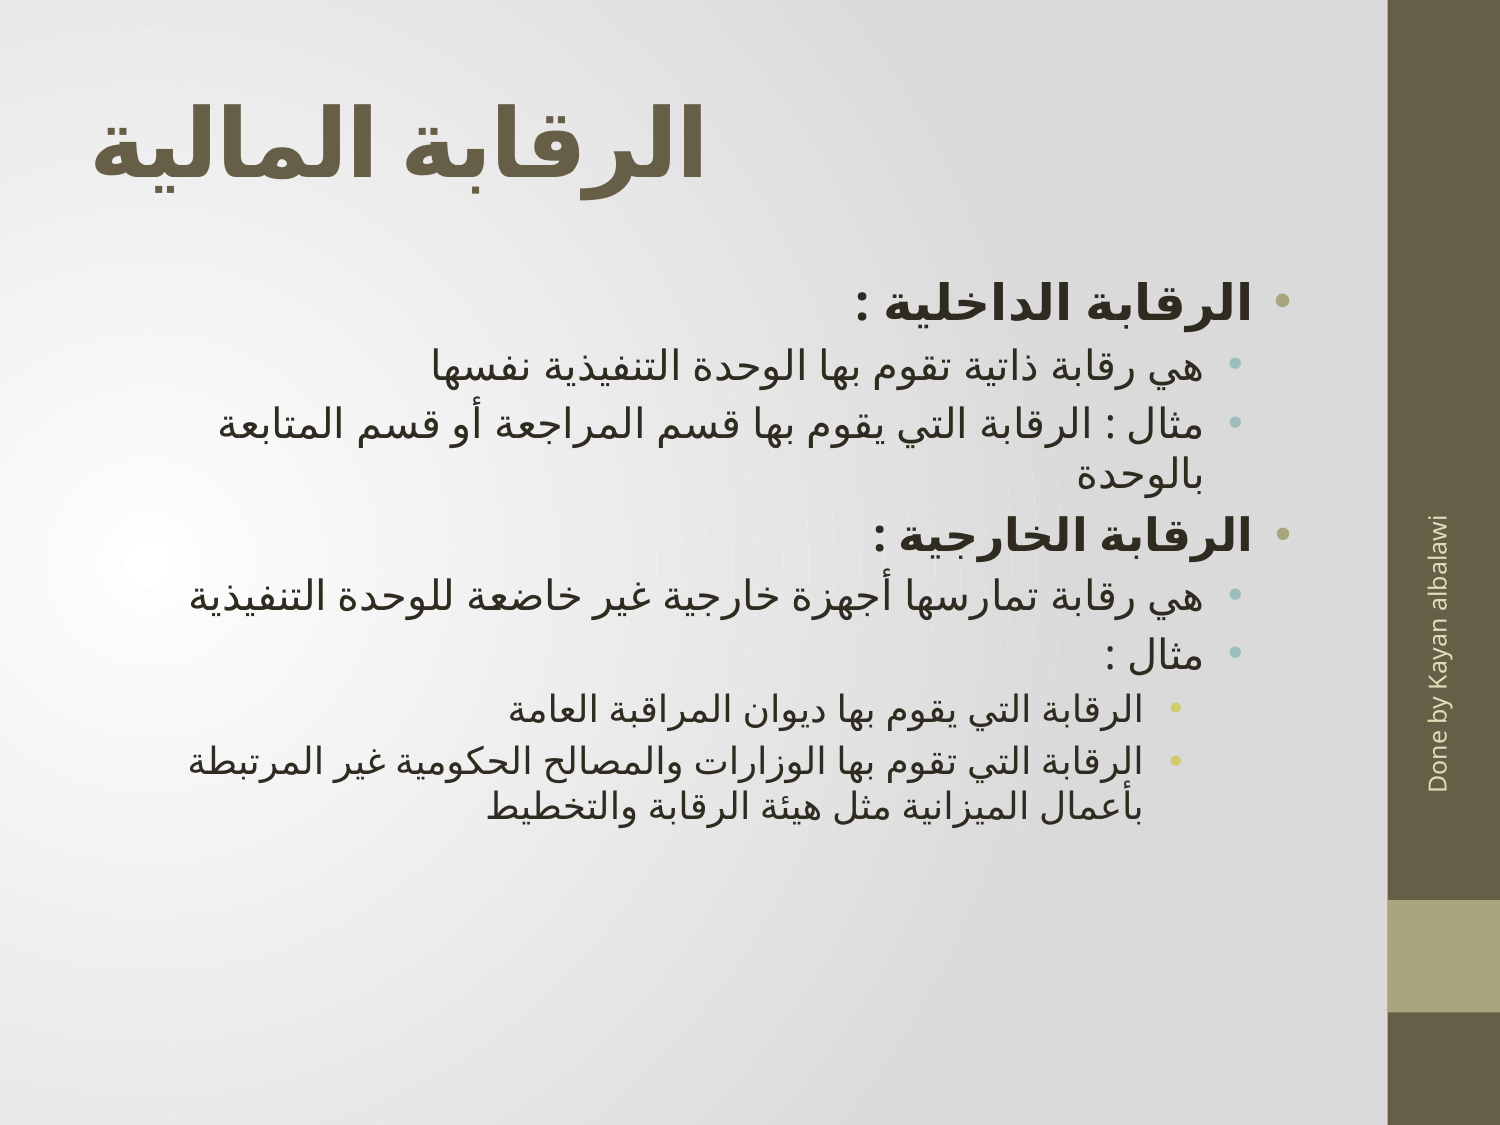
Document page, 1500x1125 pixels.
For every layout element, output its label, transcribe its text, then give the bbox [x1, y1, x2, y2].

title الرقابة المالية [75, 45, 1325, 233]
footer Done by Kayan albalawi [1408, 500, 1469, 889]
list الرقابة الداخلية : هي رقابة ذاتية تقوم بها الوحدة التنفيذية نفسها مثال : الرقابة التي يقوم بها قسم المراجعة أو قسم المتابعة بالوحدة الرقابة الخارجية : هي رقابة تمارسها أجهزة خارجية غير خاضعة للوحدة التنفيذية مثال : الرقابة التي يقوم بها ديوان المراقبة العامة الرقابة التي تقوم بها الوزارات والمصالح الحكومية غير المرتبطة بأعمال الميزانية مثل هيئة الرقابة والتخطيط [75, 262, 1325, 1050]
